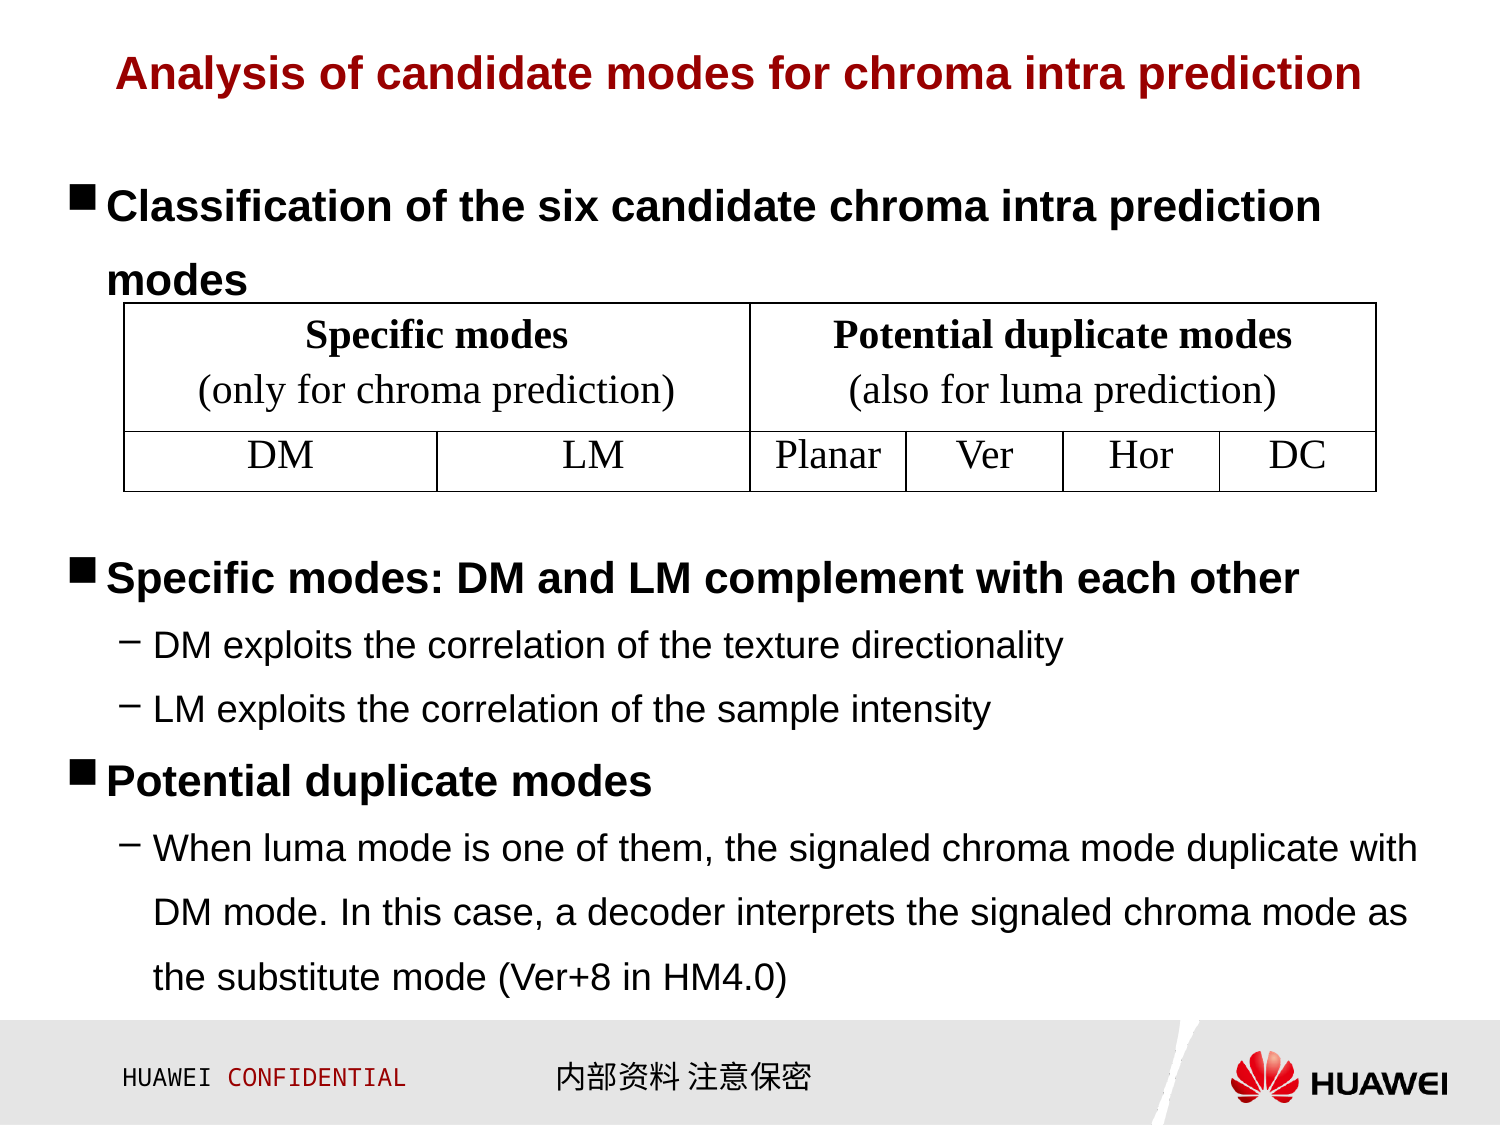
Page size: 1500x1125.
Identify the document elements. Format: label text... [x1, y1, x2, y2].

table_cell DM [125, 432, 436, 491]
table_cell Planar [751, 432, 905, 491]
table_cell DC [1220, 432, 1375, 491]
table_cell Hor [1064, 432, 1219, 491]
table_header Specific modes (only for chroma prediction) [125, 304, 749, 431]
picture [0, 1020, 1500, 1125]
table_cell Ver [907, 432, 1062, 491]
title Analysis of candidate modes for chroma intra prediction [101, 18, 1426, 124]
table_cell LM [438, 432, 749, 491]
table_header Potential duplicate modes (also for luma prediction) [751, 304, 1375, 431]
list Classification of the six candidate chroma intra prediction modes Specific modes: DM and LM complement with each other DM exploits the correlation of the texture directionality LM exploits the correlation of the sample intensity Potential duplicate modes When luma mode is one of them, the signaled chroma mode duplicate with DM mode. In this case, a decoder interprets the signaled chroma mode as the substitute mode (Ver+8 in HM4.0) [52, 148, 1448, 1006]
